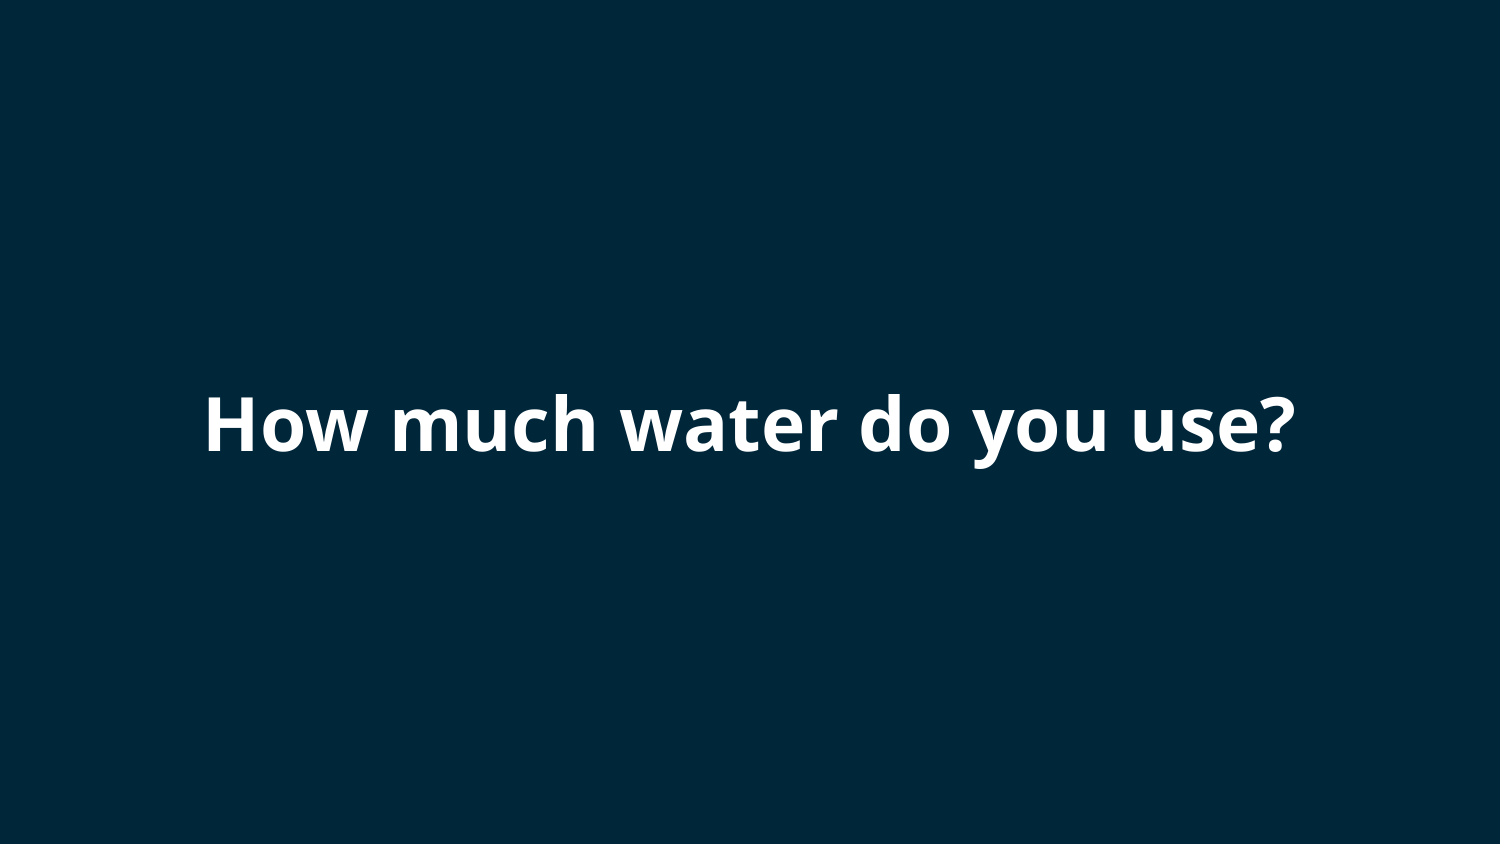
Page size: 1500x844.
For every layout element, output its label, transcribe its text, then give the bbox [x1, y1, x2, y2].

title How much water do you use? [51, 352, 1449, 491]
